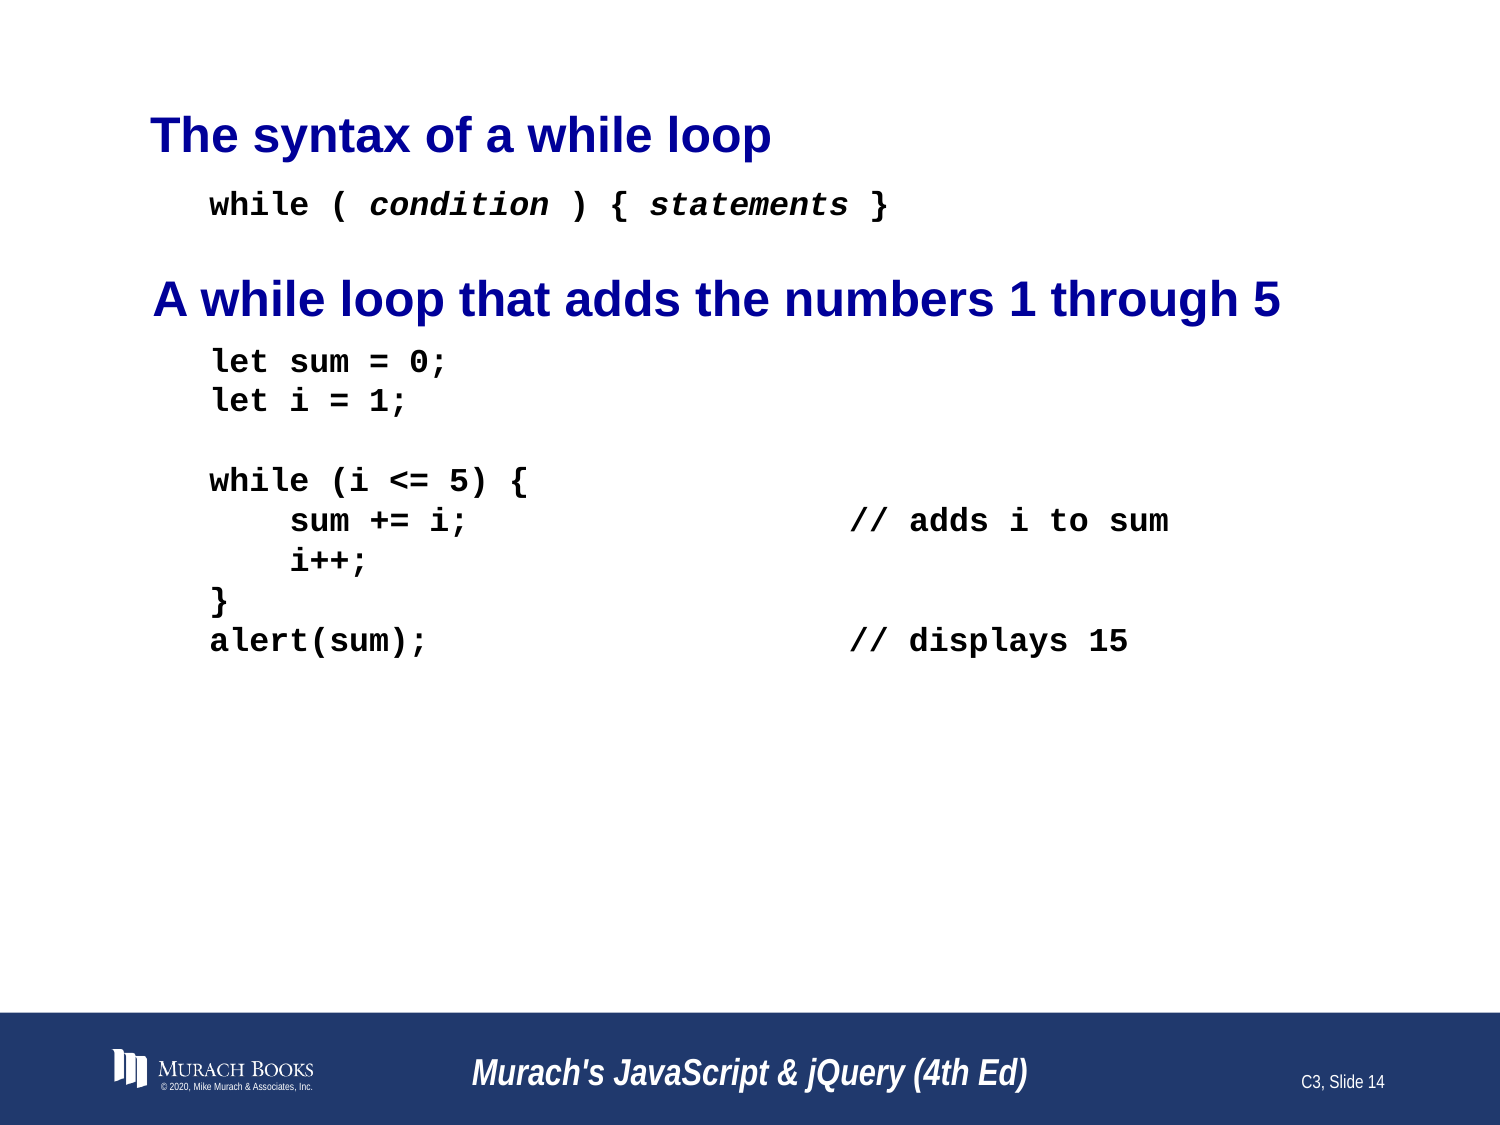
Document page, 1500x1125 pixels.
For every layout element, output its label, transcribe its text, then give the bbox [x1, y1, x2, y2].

slide_number Murach's JavaScript & jQuery (4th Ed) [463, 1025, 1050, 1100]
list while ( condition ) { statements } A while loop that adds the numbers 1 through 5 let sum = 0; let i = 1; while (i <= 5) { sum += i; // adds i to sum i++; } alert(sum); // displays 15 [137, 174, 1350, 975]
slide_number C3, Slide 14 [1087, 1025, 1400, 1100]
footer © 2020, Mike Murach & Associates, Inc. [12, 1025, 463, 1100]
title The syntax of a while loop [150, 102, 1350, 164]
